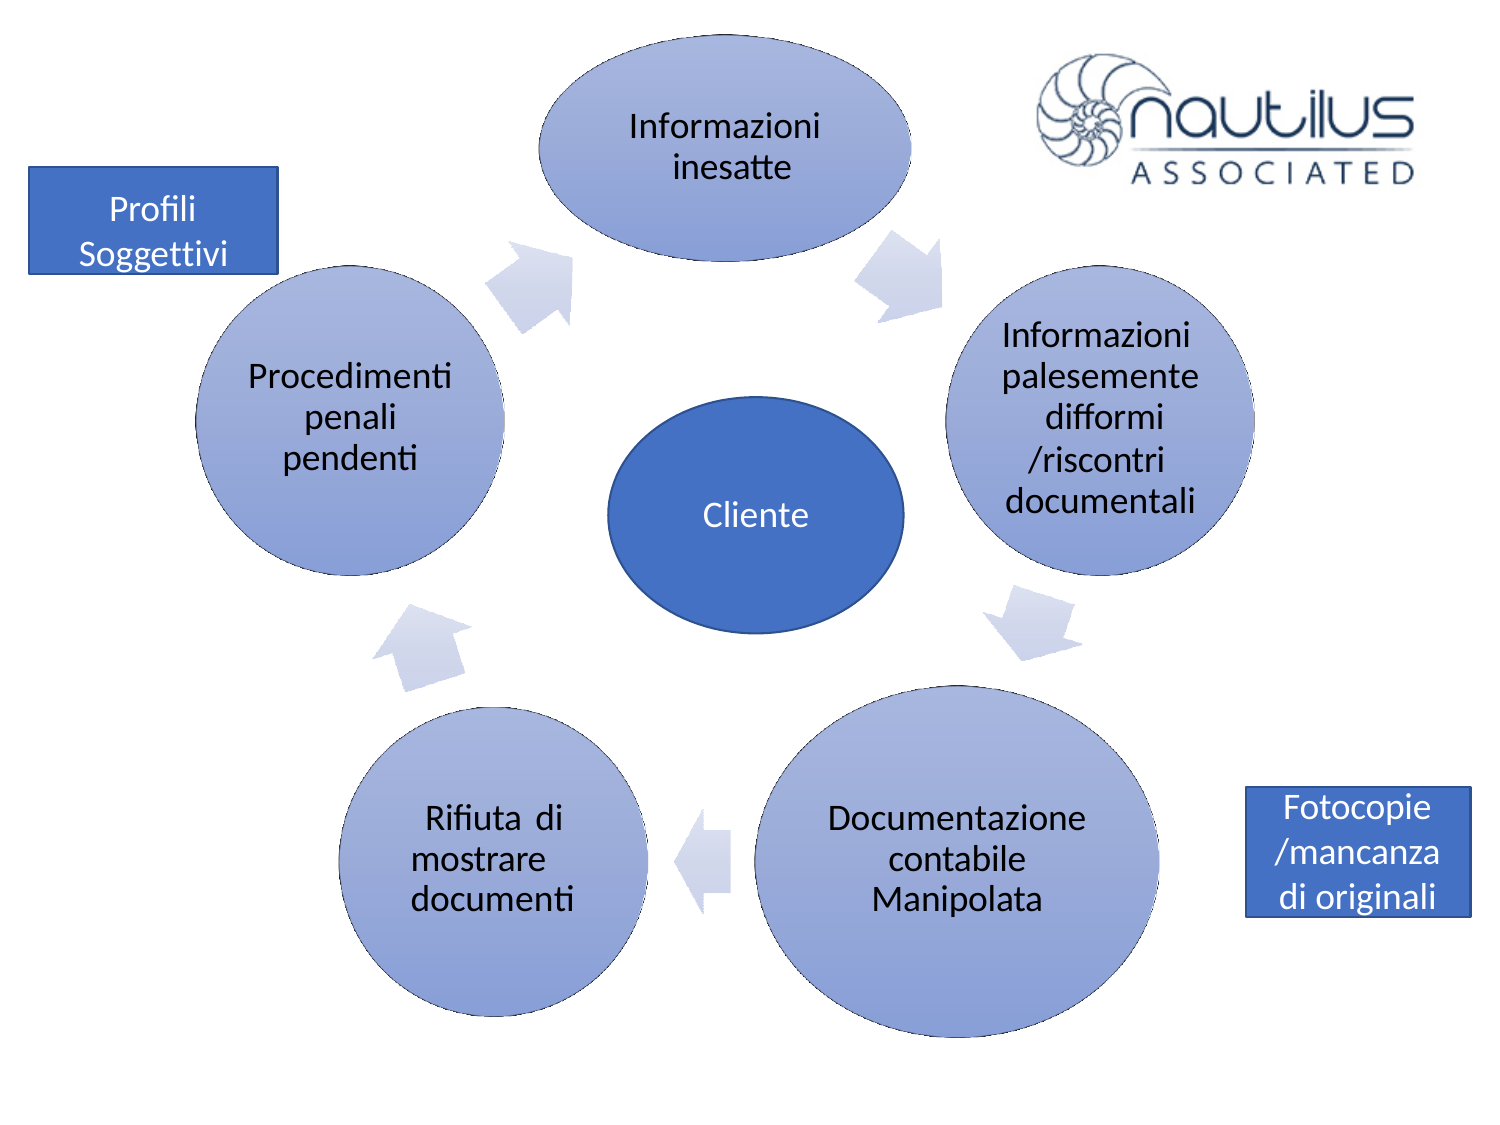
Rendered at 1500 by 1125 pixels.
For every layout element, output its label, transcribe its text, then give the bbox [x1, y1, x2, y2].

text_box Informazioni palesemente difformi /riscontri documentali [999, 308, 1201, 521]
text_box [485, 241, 573, 334]
text_box [982, 585, 1083, 661]
text_box Documentazione contabile Manipolata [825, 791, 1088, 921]
text_box Profili Soggettivi [29, 166, 278, 275]
text_box Rifiuta di mostrare documenti [408, 791, 578, 921]
title Informazioni inesatte [627, 98, 823, 293]
text_box [372, 604, 472, 692]
picture [998, 40, 1467, 200]
text_box [854, 230, 943, 323]
text_box [338, 707, 649, 1017]
text_box Procedimenti penali pendenti [245, 350, 454, 479]
text_box [195, 265, 505, 576]
text_box [945, 265, 1255, 576]
text_box [754, 685, 1160, 1038]
text_box Cliente [700, 488, 811, 536]
text_box [608, 397, 904, 634]
text_box [674, 809, 731, 914]
text_box [538, 34, 912, 262]
text_box Fotocopie /mancanza di originali [1246, 786, 1471, 917]
